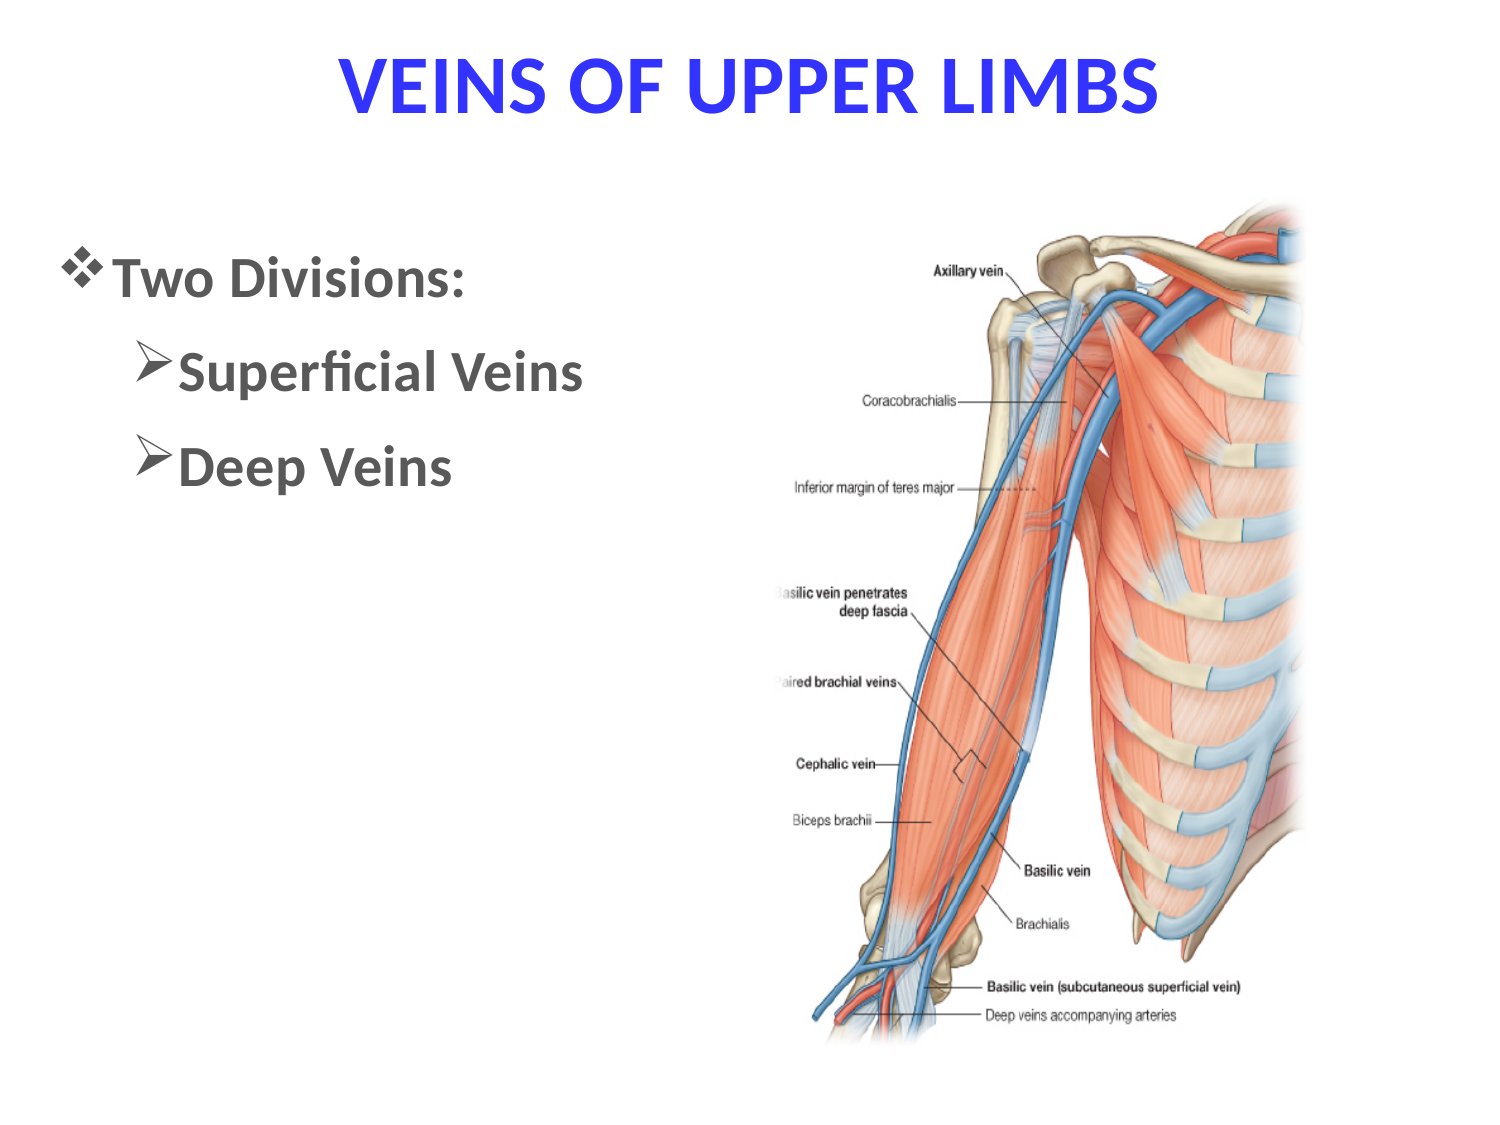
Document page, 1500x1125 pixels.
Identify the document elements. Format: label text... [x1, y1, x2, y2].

title Veins of Upper Limbs [99, 45, 1400, 138]
list Two Divisions: Superficial Veins Deep Veins [41, 231, 668, 536]
picture [773, 195, 1307, 1047]
